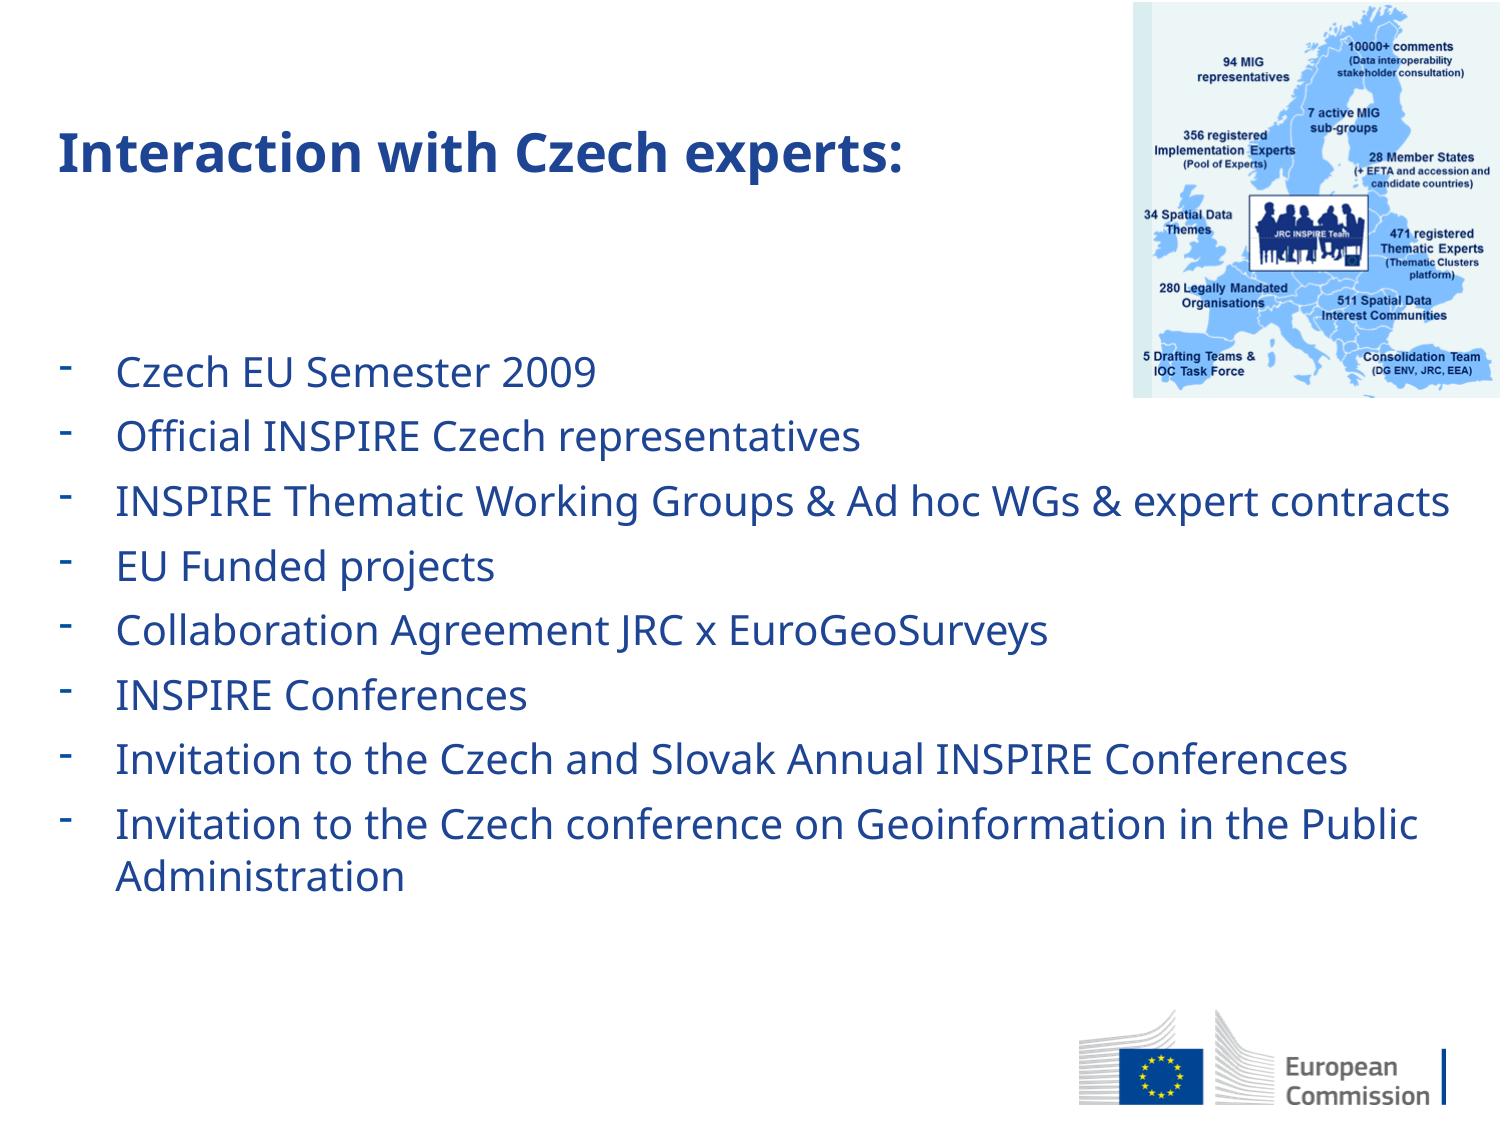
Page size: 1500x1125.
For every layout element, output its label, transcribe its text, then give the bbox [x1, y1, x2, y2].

list Czech EU Semester 2009 Official INSPIRE Czech representatives INSPIRE Thematic Working Groups & Ad hoc WGs & expert contracts EU Funded projects Collaboration Agreement JRC x EuroGeoSurveys INSPIRE Conferences Invitation to the Czech and Slovak Annual INSPIRE Conferences Invitation to the Czech conference on Geoinformation in the Public Administration [0, 279, 1471, 1024]
picture [1133, 2, 1500, 398]
text_box Interaction with Czech experts: [0, 0, 1134, 279]
picture [1078, 1024, 1447, 1106]
